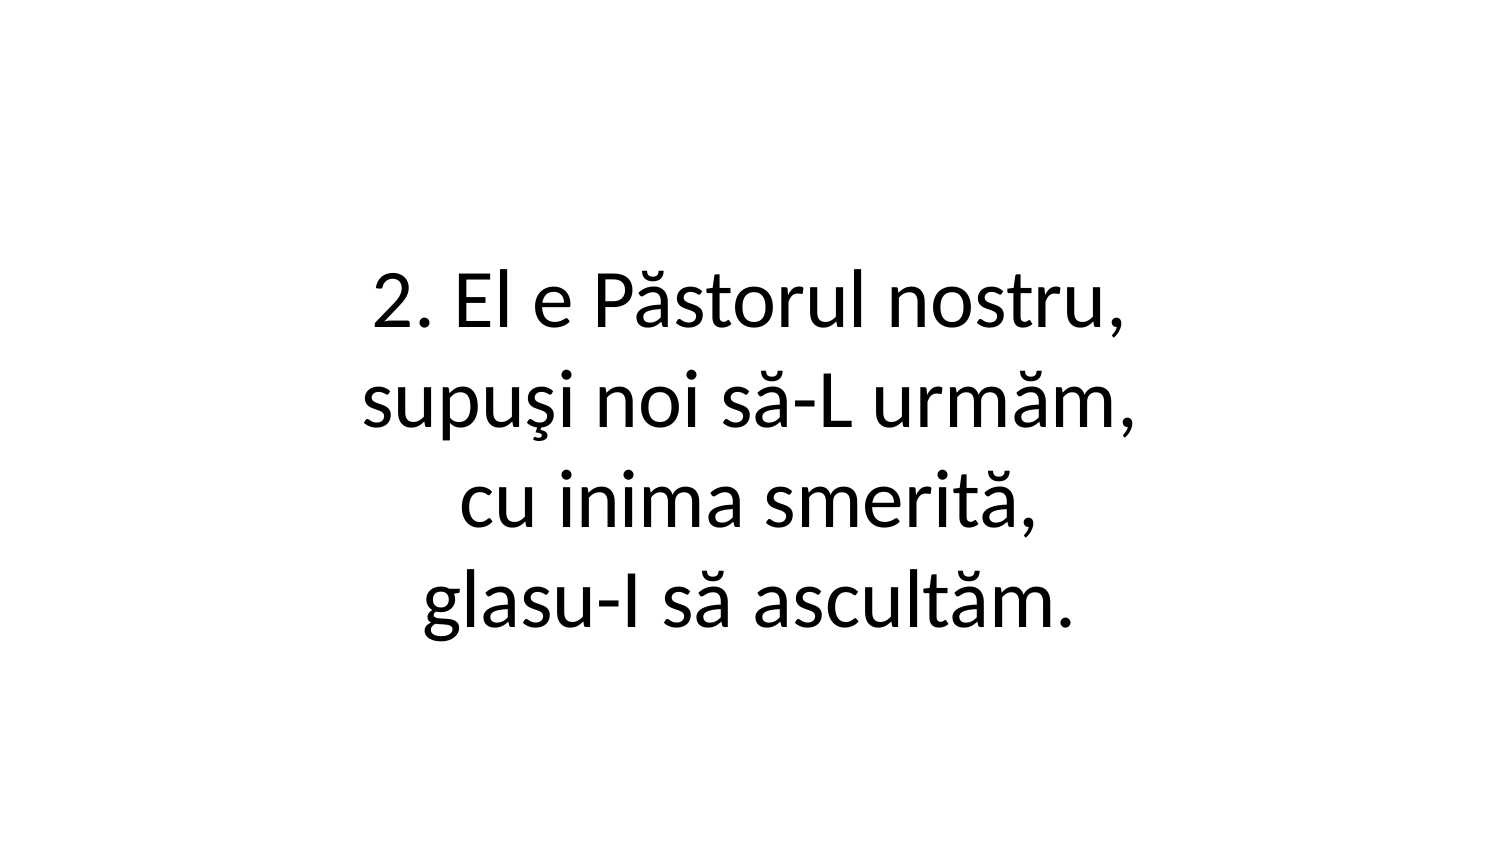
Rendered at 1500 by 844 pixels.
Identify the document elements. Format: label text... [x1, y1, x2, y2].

text_box 2. El e Păstorul nostru, supuşi noi să-L urmăm, cu inima smerită, glasu-I să ascultăm. [346, 192, 1154, 652]
